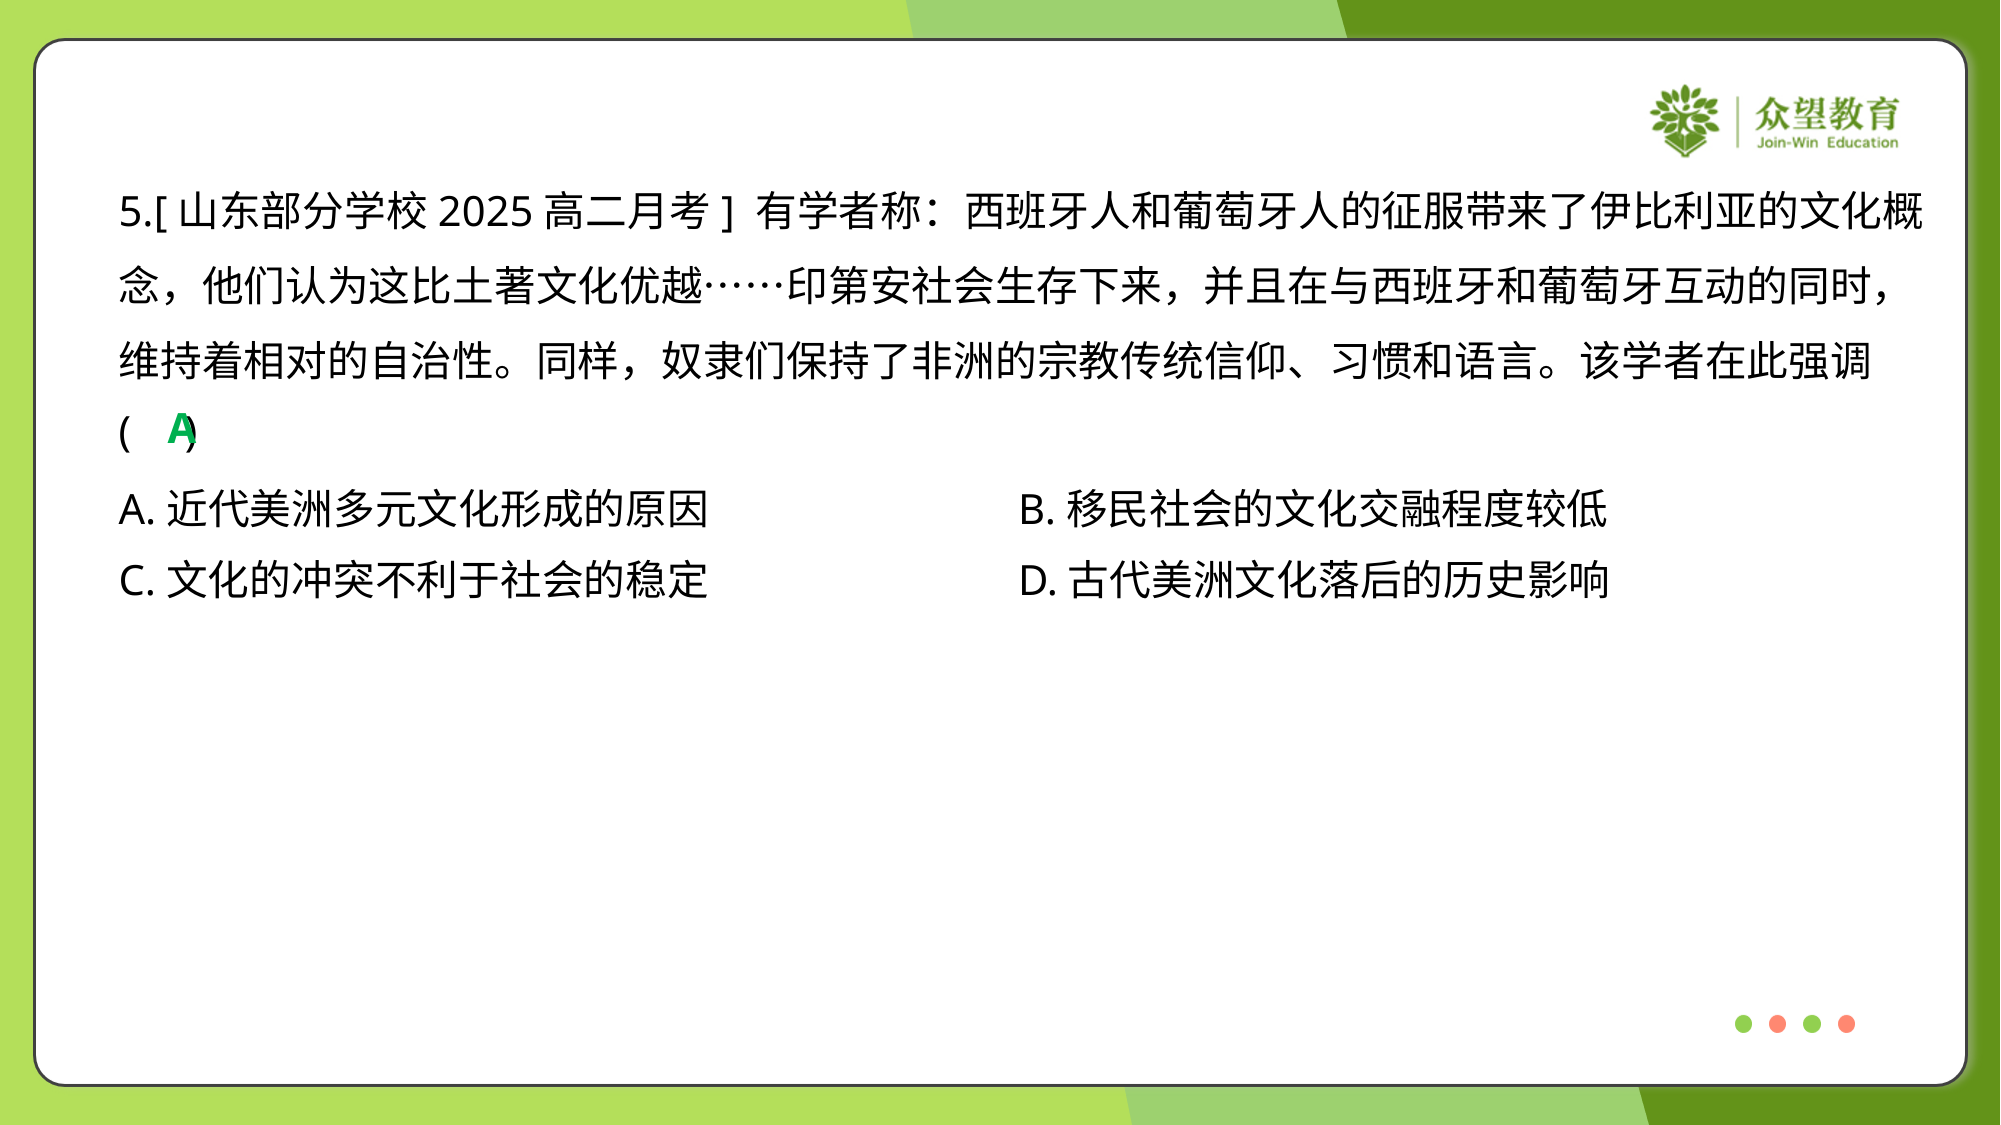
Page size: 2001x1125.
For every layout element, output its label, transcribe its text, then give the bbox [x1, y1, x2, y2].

picture [0, 0, 2000, 1125]
text_box A.近代美洲多元文化形成的原因 B.移民社会的文化交融程度较低 C.文化的冲突不利于社会的稳定 D.古代美洲文化落后的历史影响 [118, 457, 1883, 597]
text_box 5.[山东部分学校2025高二月考] 有学者称：西班牙人和葡萄牙人的征服带来了伊比利亚的文化概 念，他们认为这比土著文化优越……印第安社会生存下来，并且在与西班牙和葡萄牙互动的同时， 维持着相对的自治性。同样，奴隶们保持了非洲的宗教传统信仰、习惯和语言。该学者在此强调 ( ) [118, 159, 1883, 448]
text_box A [151, 381, 213, 446]
